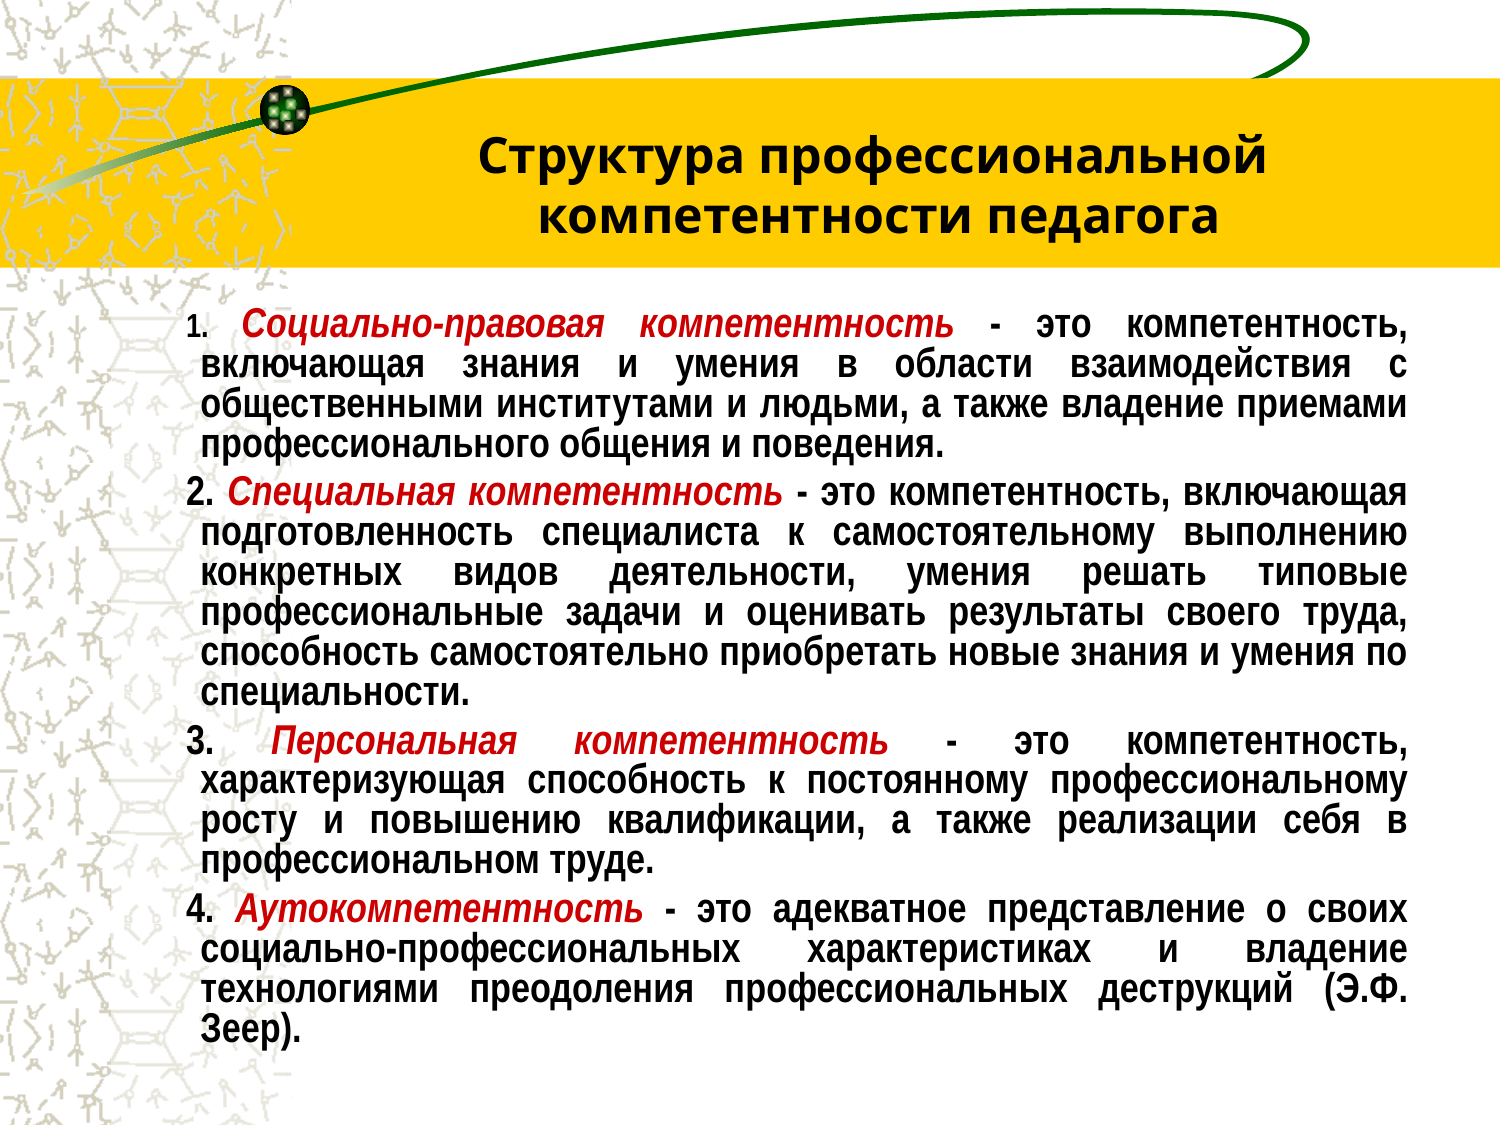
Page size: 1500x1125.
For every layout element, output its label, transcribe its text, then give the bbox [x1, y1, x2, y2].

list 1. Социально-правовая компетентность - это компетентность, включающая знания и умения в области взаимодействия с общественными институтами и людьми, а также владение приемами профессионального общения и поведения. 2. Специальная компетентность - это компетентность, включающая подготовленность специалиста к самостоятельному выполнению конкретных видов деятельности, умения решать типовые профессиональные задачи и оценивать результаты своего труда, способность самостоятельно приобретать новые знания и умения по специальности. 3. Персональная компетентность - это компетентность, характеризующая способность к постоянному профессиональному росту и повышению квалификации, а также реализации себя в профессиональном труде. 4. Аутокомпетентность - это адекватное представление о своих социально-профессиональных характеристиках и владение технологиями преодоления профессиональных деструкций (Э.Ф. Зеер). [170, 297, 1424, 1125]
title Структура профессиональной компетентности педагога [359, 101, 1400, 265]
picture [0, 0, 292, 1125]
